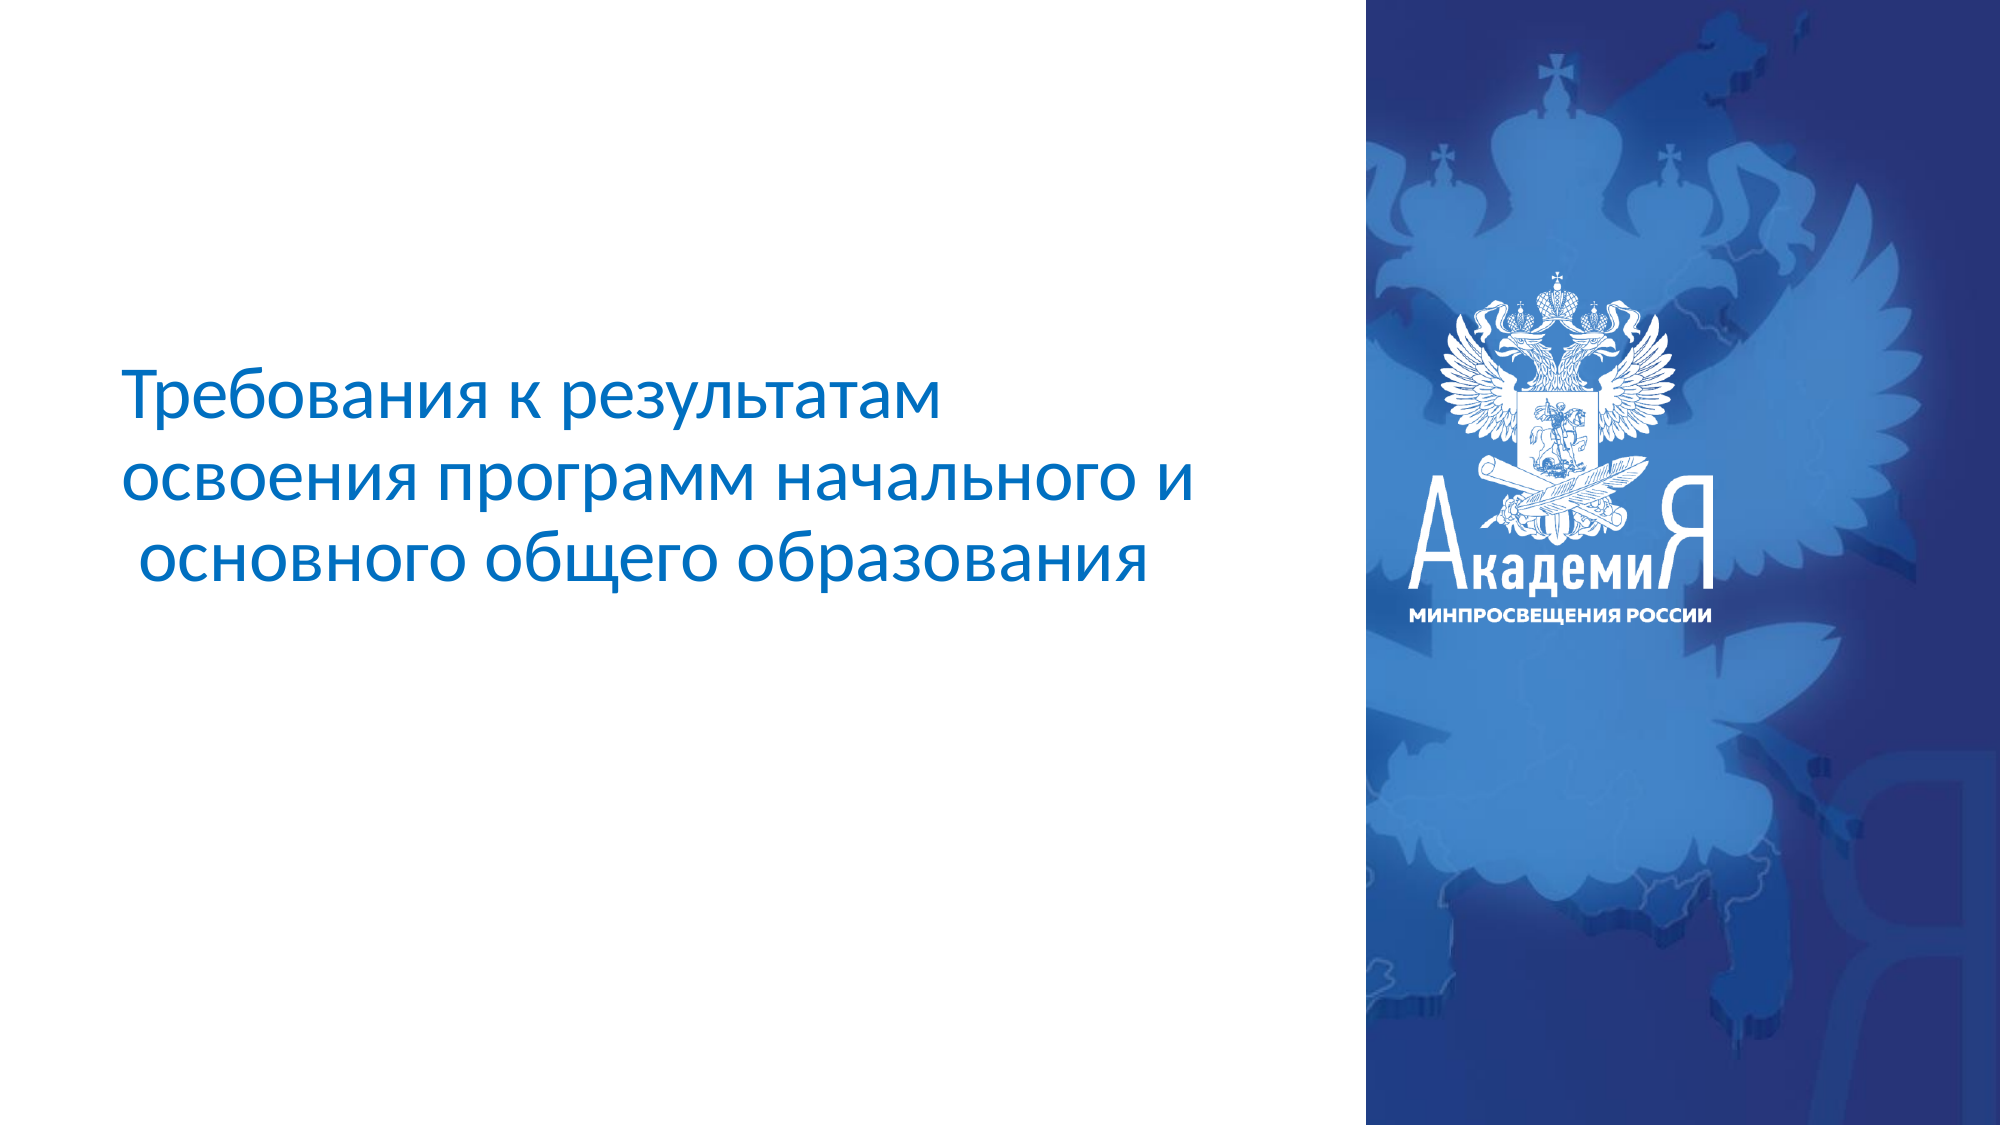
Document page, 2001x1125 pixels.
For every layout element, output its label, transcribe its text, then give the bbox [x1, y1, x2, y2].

title Требования к результатам освоения программ начального и основного общего образования [119, 340, 1202, 597]
picture [1366, 0, 2000, 1125]
